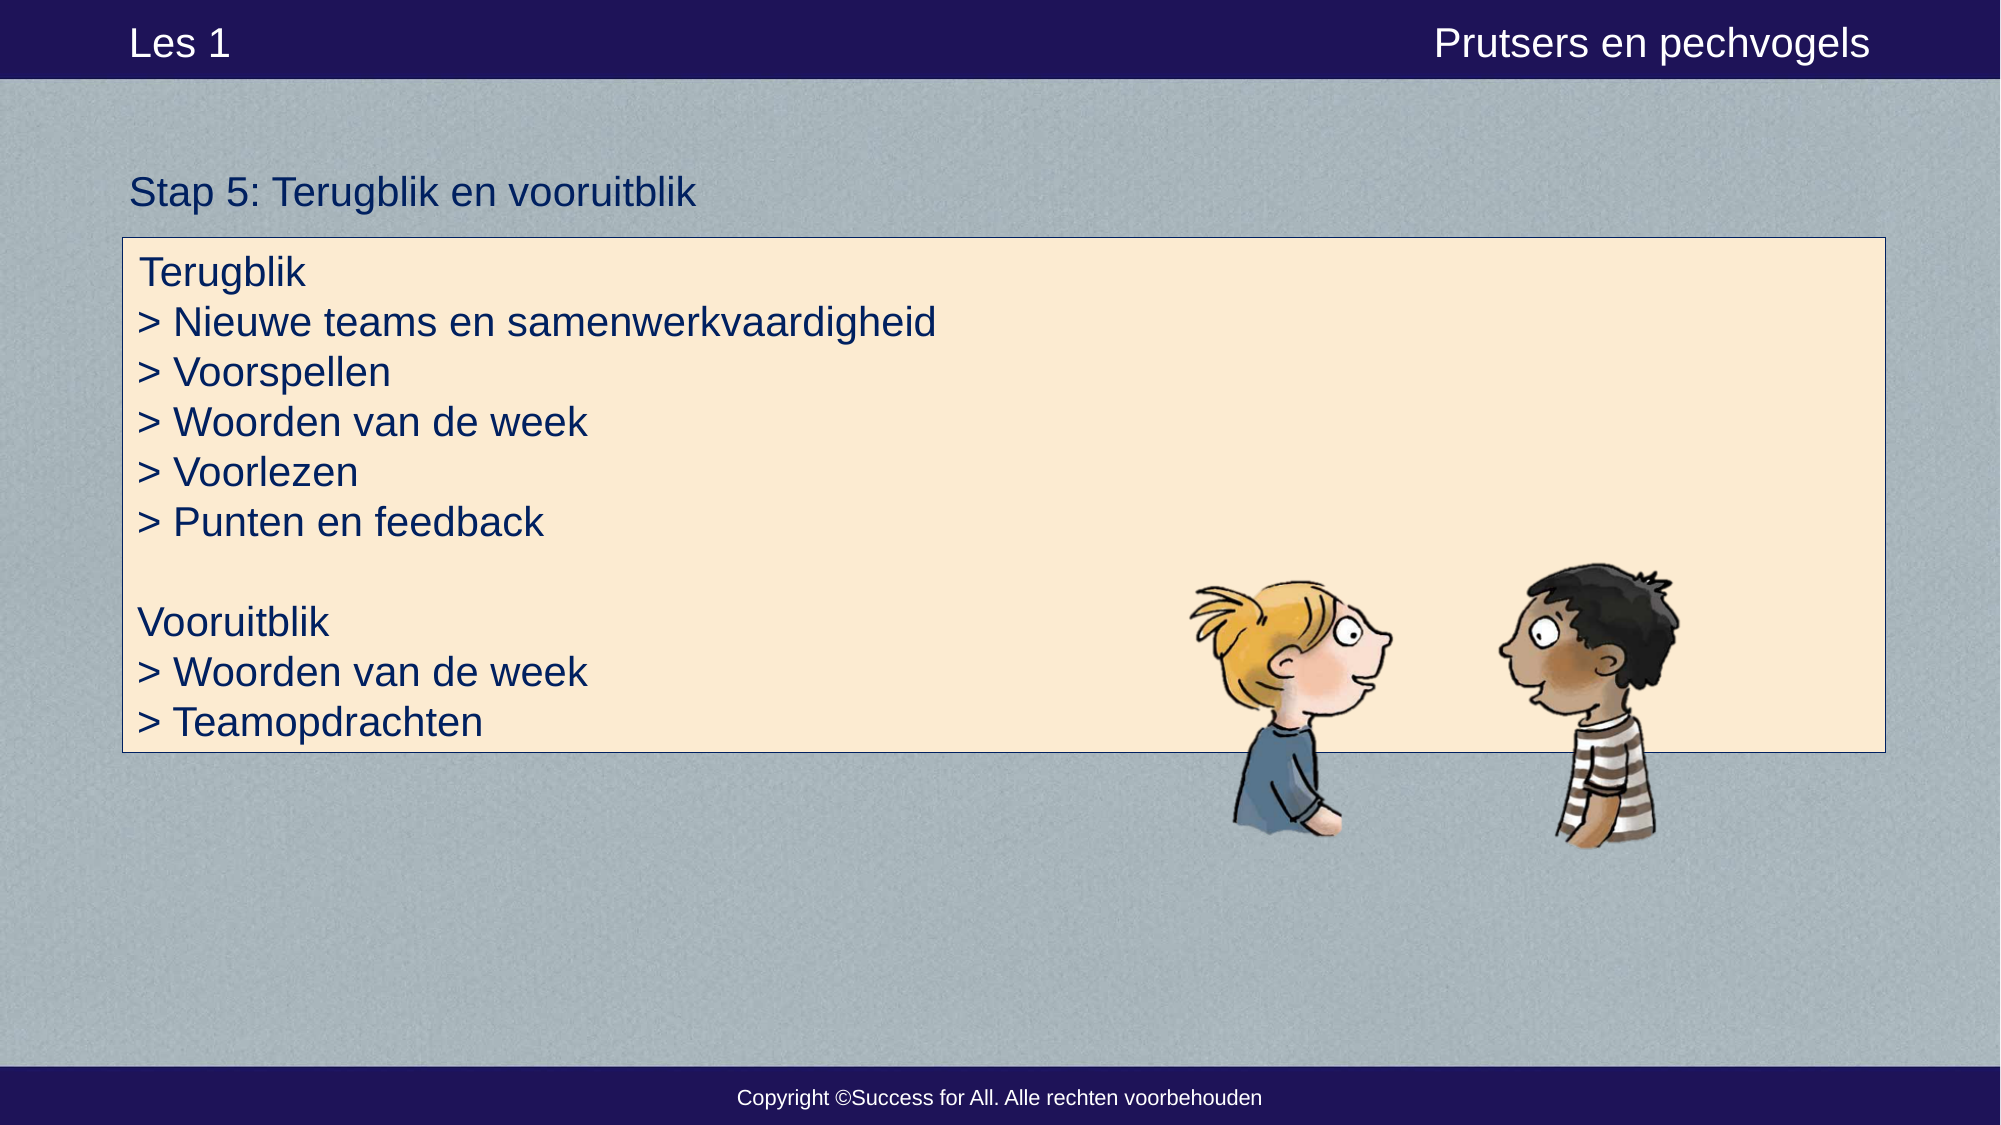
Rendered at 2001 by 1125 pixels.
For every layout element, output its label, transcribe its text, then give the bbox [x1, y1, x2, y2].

text_box Prutsers en pechvogels [999, 8, 1886, 73]
text_box Copyright ©Success for All. Alle rechten voorbehouden [0, 1076, 2000, 1125]
picture [0, 0, 2001, 1125]
text_box Les 1 [114, 8, 354, 73]
text_box Terugblik > Nieuwe teams en samenwerkvaardigheid > Voorspellen > Woorden van de week > Voorlezen > Punten en feedback Vooruitblik > Woorden van de week > Teamopdrachten [122, 237, 1886, 753]
text_box Stap 5: Terugblik en vooruitblik [114, 157, 907, 223]
